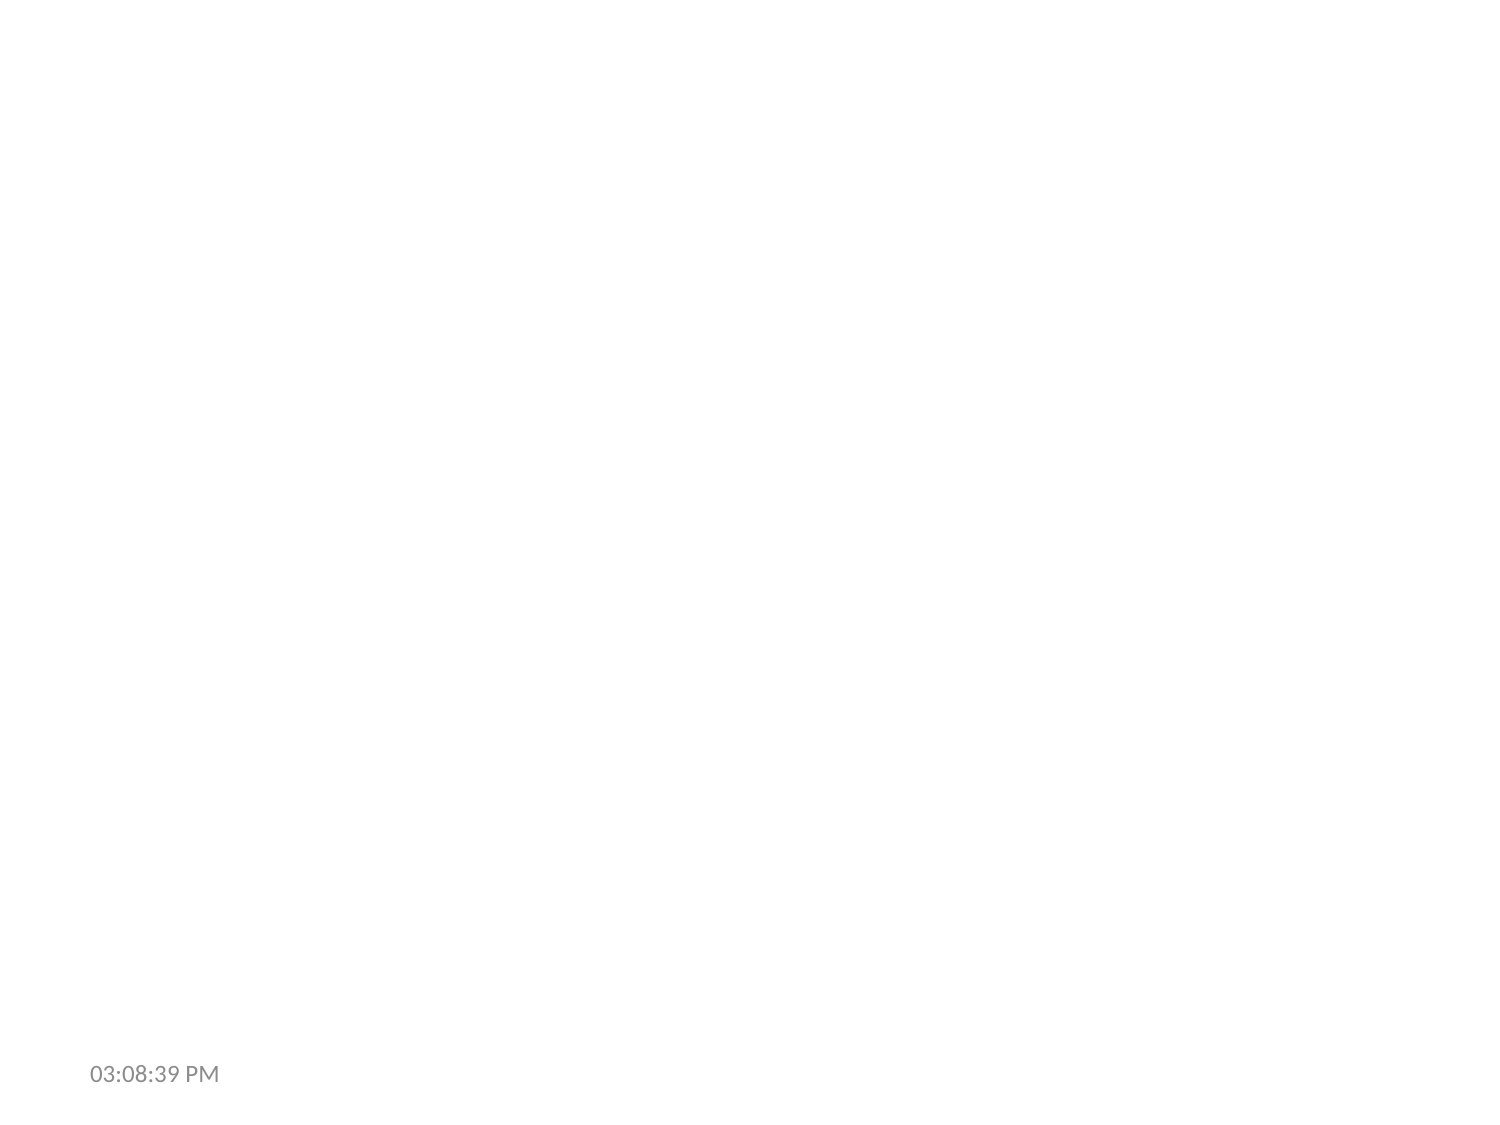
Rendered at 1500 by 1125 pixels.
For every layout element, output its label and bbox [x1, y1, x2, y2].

slide_number [75, 1042, 425, 1103]
